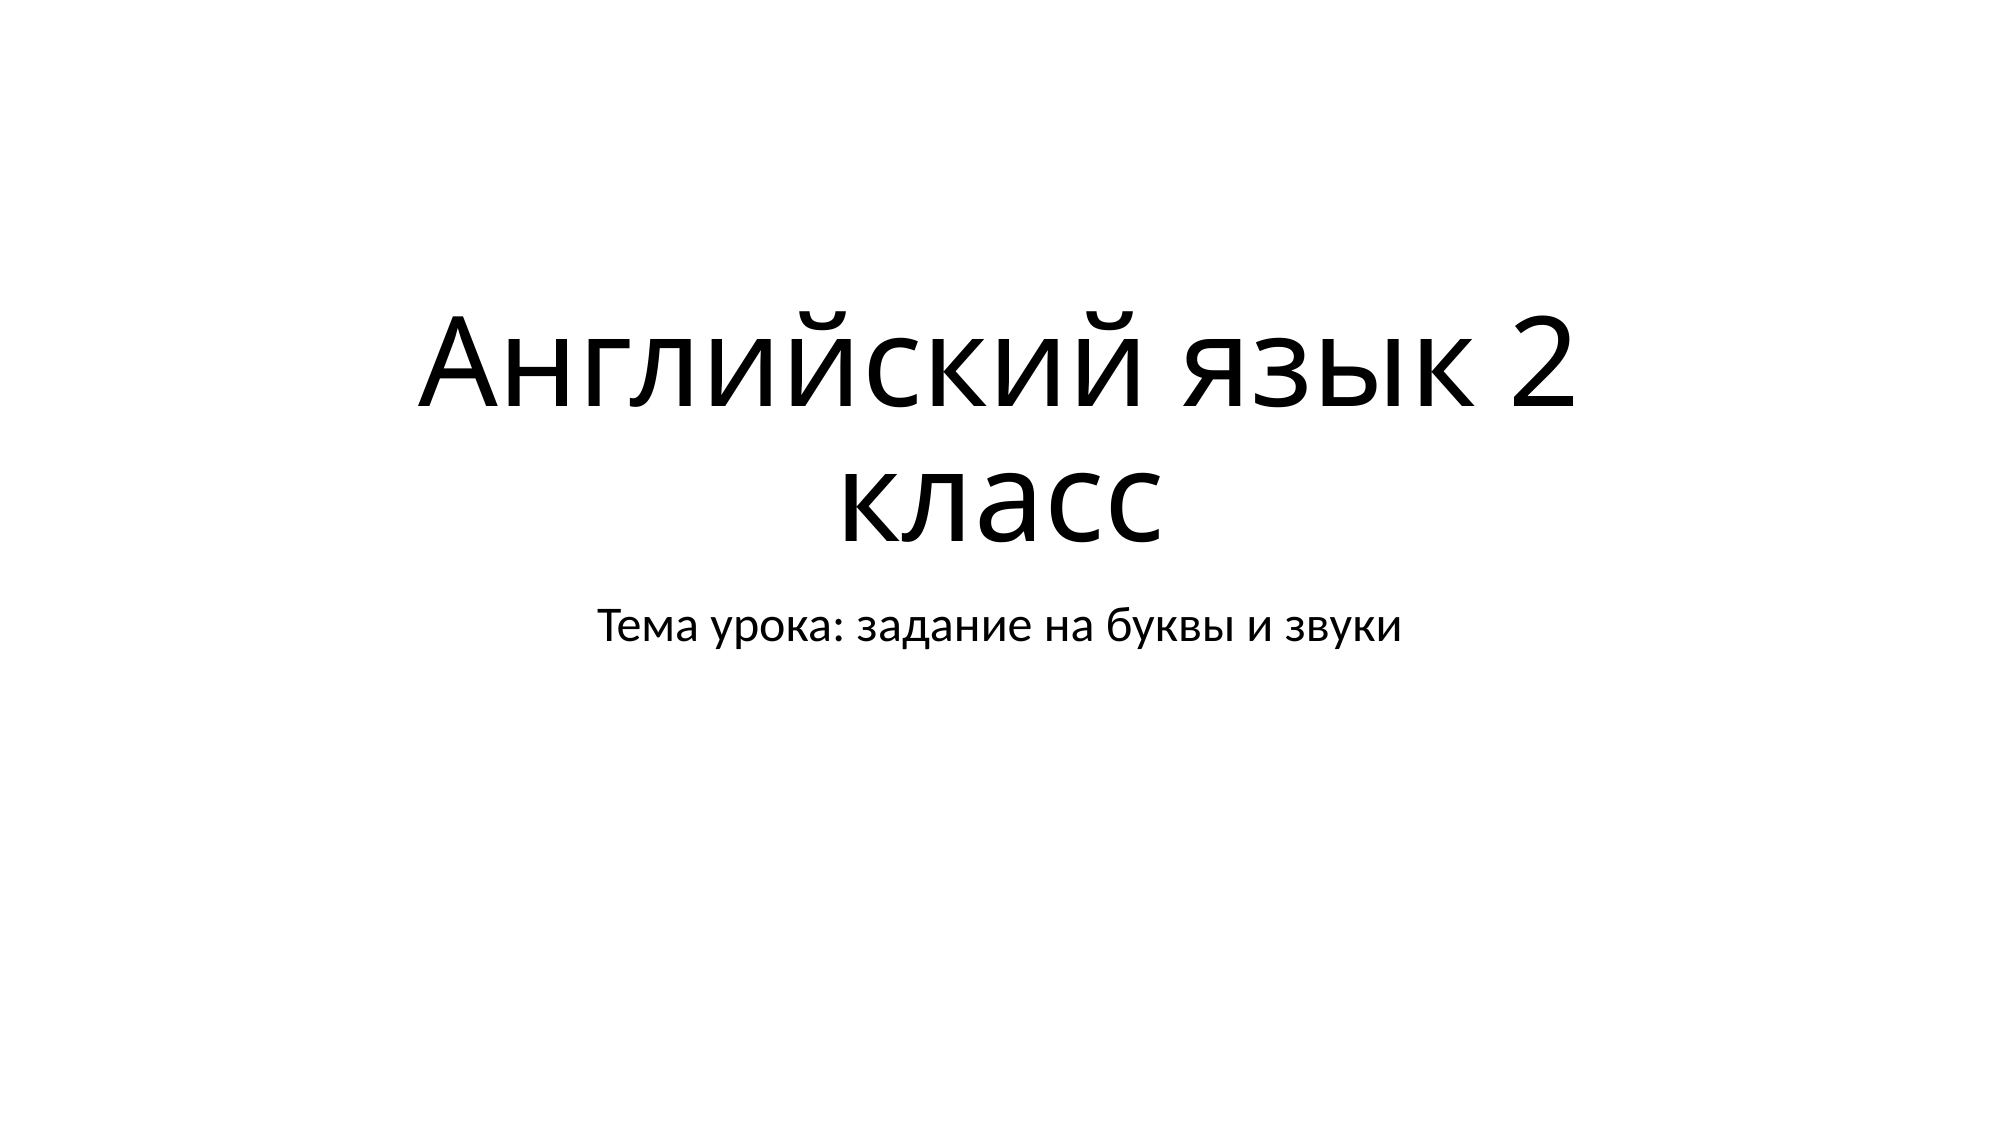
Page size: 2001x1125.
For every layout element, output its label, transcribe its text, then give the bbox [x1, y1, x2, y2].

subtitle Тема урока: задание на буквы и звуки [249, 590, 1750, 863]
title Английский язык 2 класс [249, 184, 1750, 576]
